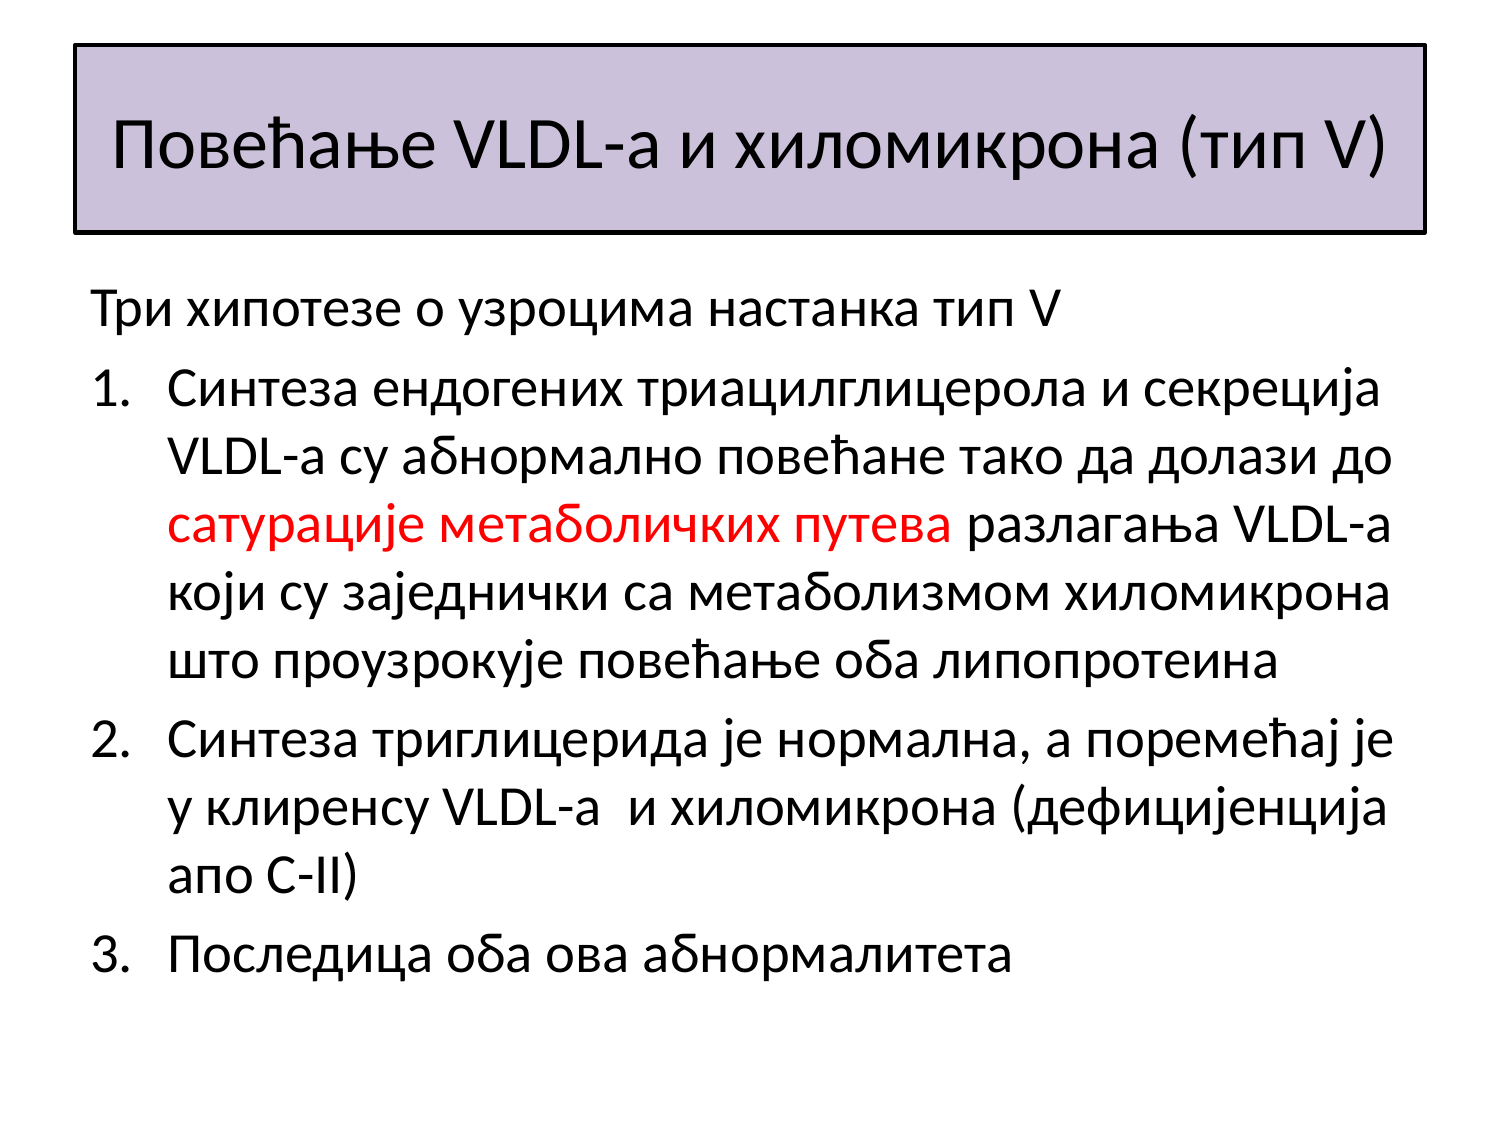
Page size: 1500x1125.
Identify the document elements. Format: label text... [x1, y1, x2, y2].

list Три хипотезе о узроцима настанка тип V Синтеза ендогених триацилглицерола и секреција VLDL-a су абнормално повећане тако да долази до сатурације метаболичких путева разлагања VLDL-a који су заједнички са метаболизмом хиломикрона што проузрокује повећање оба липопротеина Синтеза триглицерида је нормална, а поремећај је у клиренсу VLDL-a и хиломикрона (дефицијенција апо С-II) Последица оба ова абнормалитета [75, 262, 1425, 1005]
title Повећање VLDL-a и хиломикрона (тип V) [73, 43, 1427, 235]
